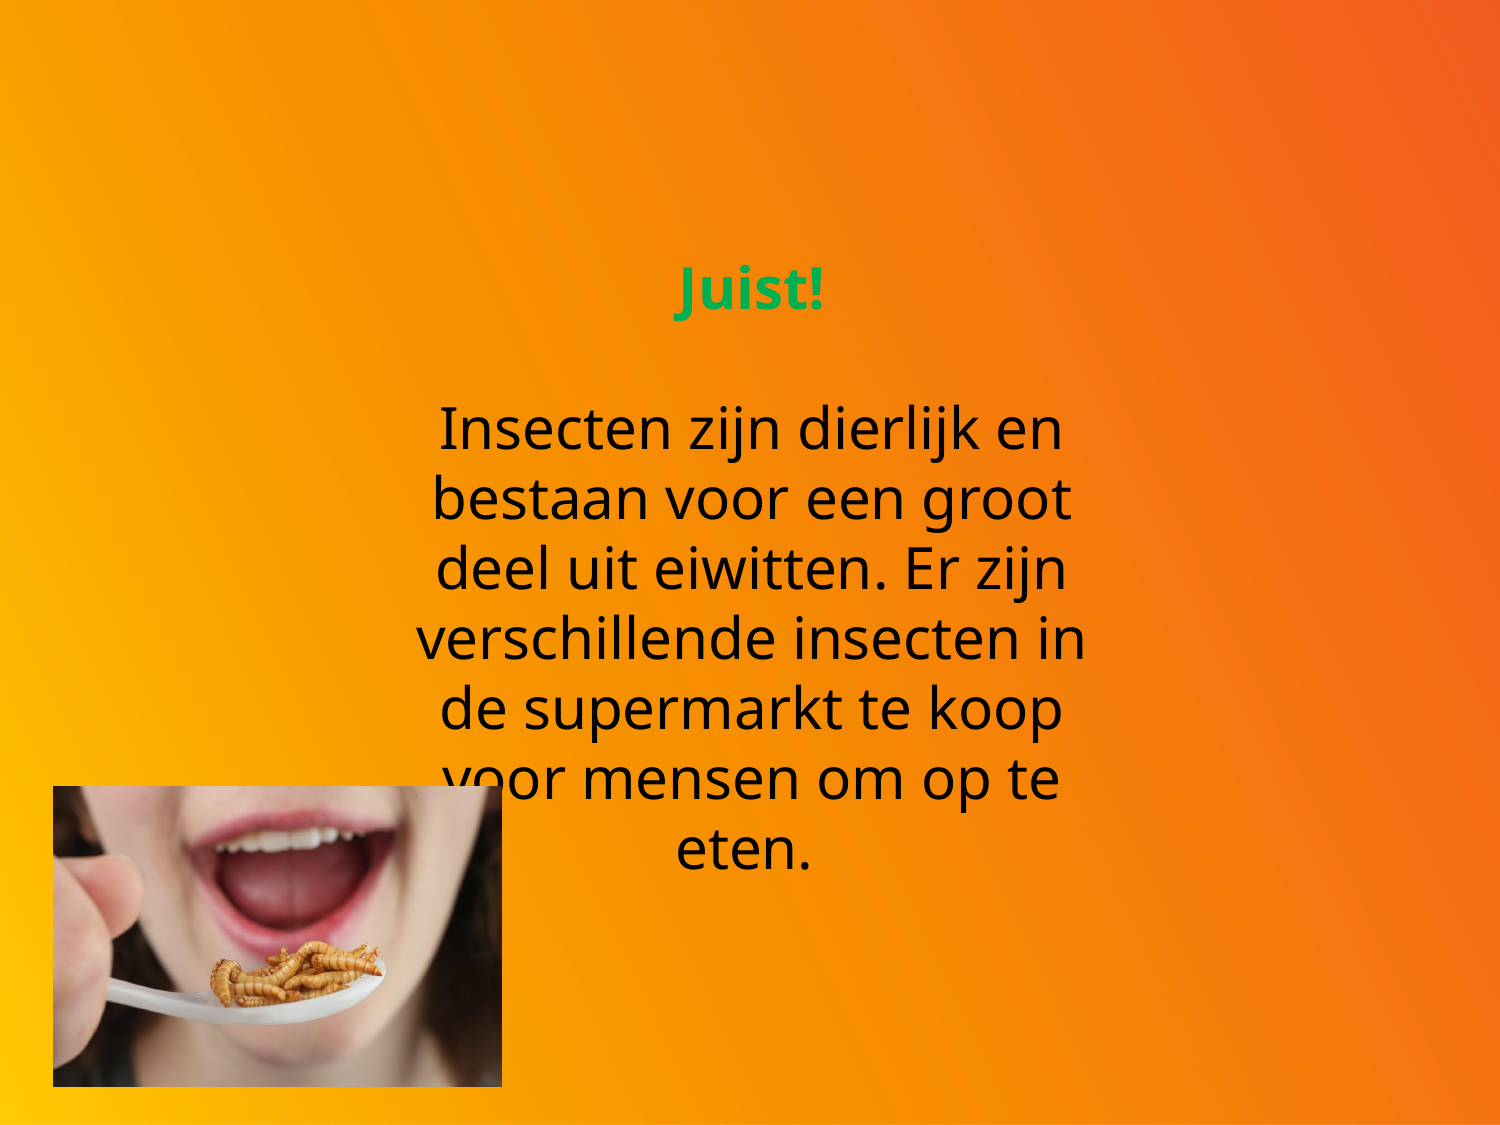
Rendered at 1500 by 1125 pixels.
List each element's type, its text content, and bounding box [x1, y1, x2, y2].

picture [0, 0, 1500, 1125]
text_box Juist! Insecten zijn dierlijk en bestaan voor een groot deel uit eiwitten. Er zijn verschillende insecten in de supermarkt te koop voor mensen om op te eten. [377, 243, 1127, 889]
